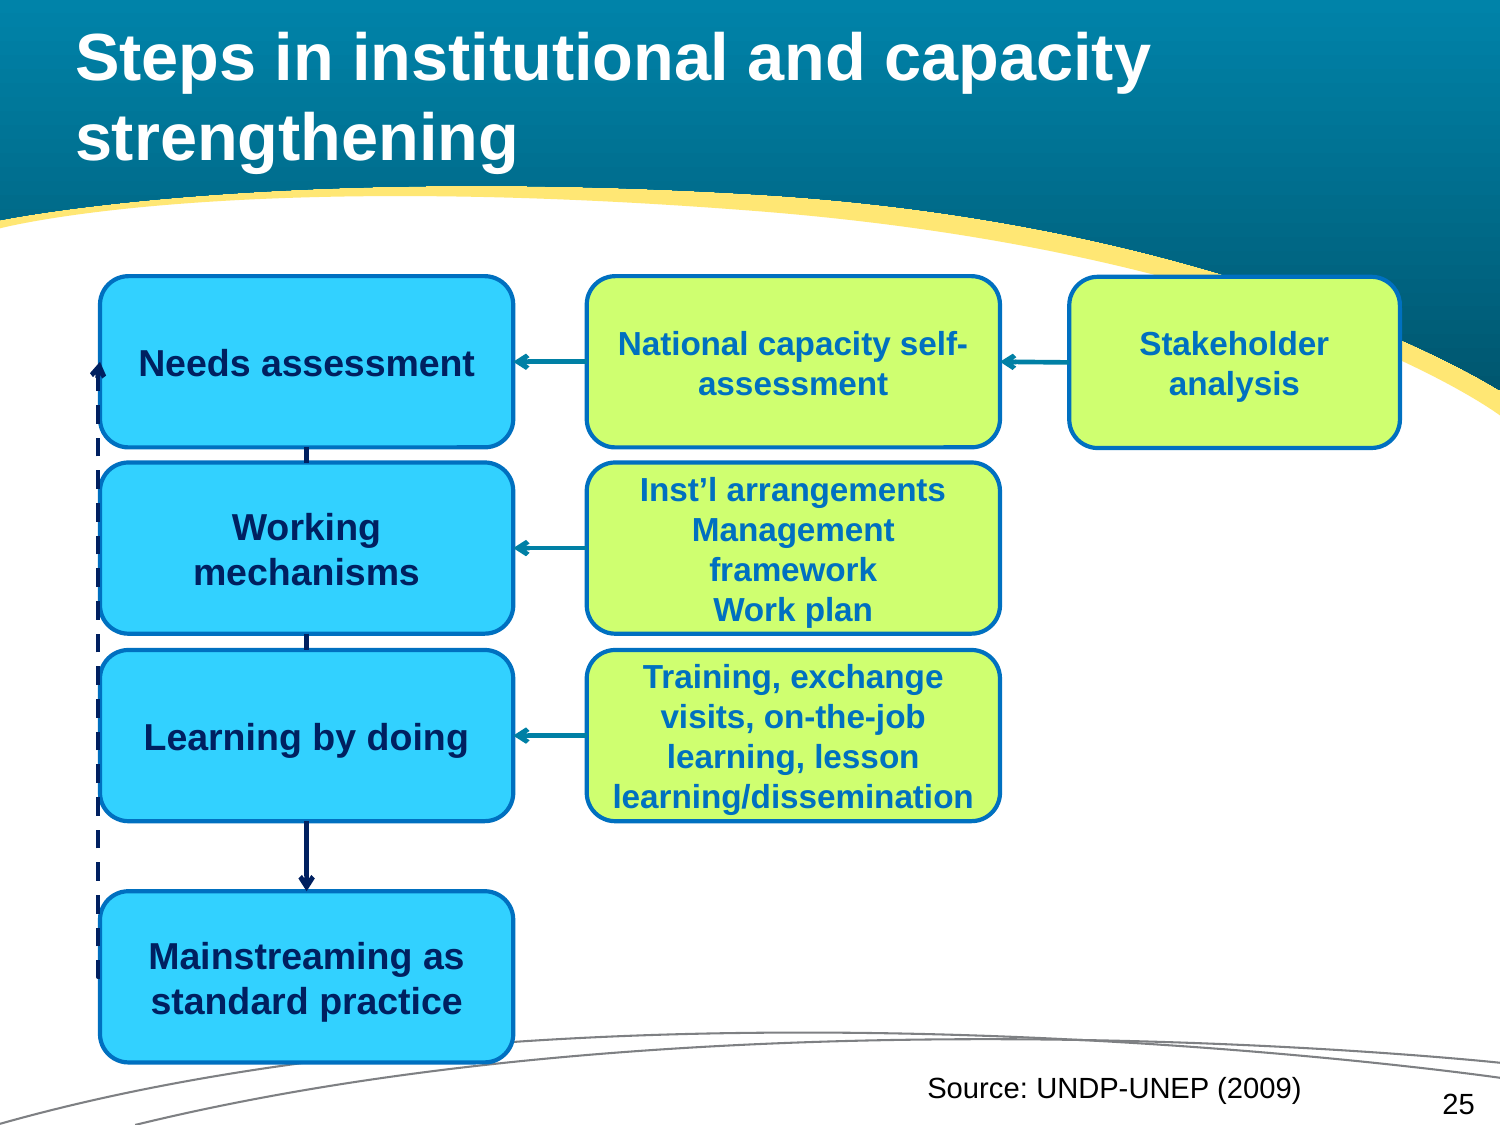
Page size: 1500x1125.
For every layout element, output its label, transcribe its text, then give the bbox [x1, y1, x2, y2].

text_box Training, exchange visits, on-the-job learning, lesson learning/dissemination [584, 647, 1003, 824]
text_box Needs assessment [97, 274, 516, 450]
title Steps in institutional and capacity strengthening [74, 0, 1476, 188]
text_box Stakeholder analysis [1067, 274, 1403, 451]
text_box Learning by doing [104, 647, 516, 824]
text_box Inst’l arrangements Management framework Work plan [584, 460, 1003, 636]
text_box National capacity self-assessment [584, 274, 1003, 450]
slide_number 25 [1325, 1084, 1476, 1113]
text_box Working mechanisms [104, 460, 516, 636]
text_box Mainstreaming as standard practice [97, 889, 516, 1065]
text_box Source: UNDP-UNEP (2009) [637, 1062, 1325, 1113]
